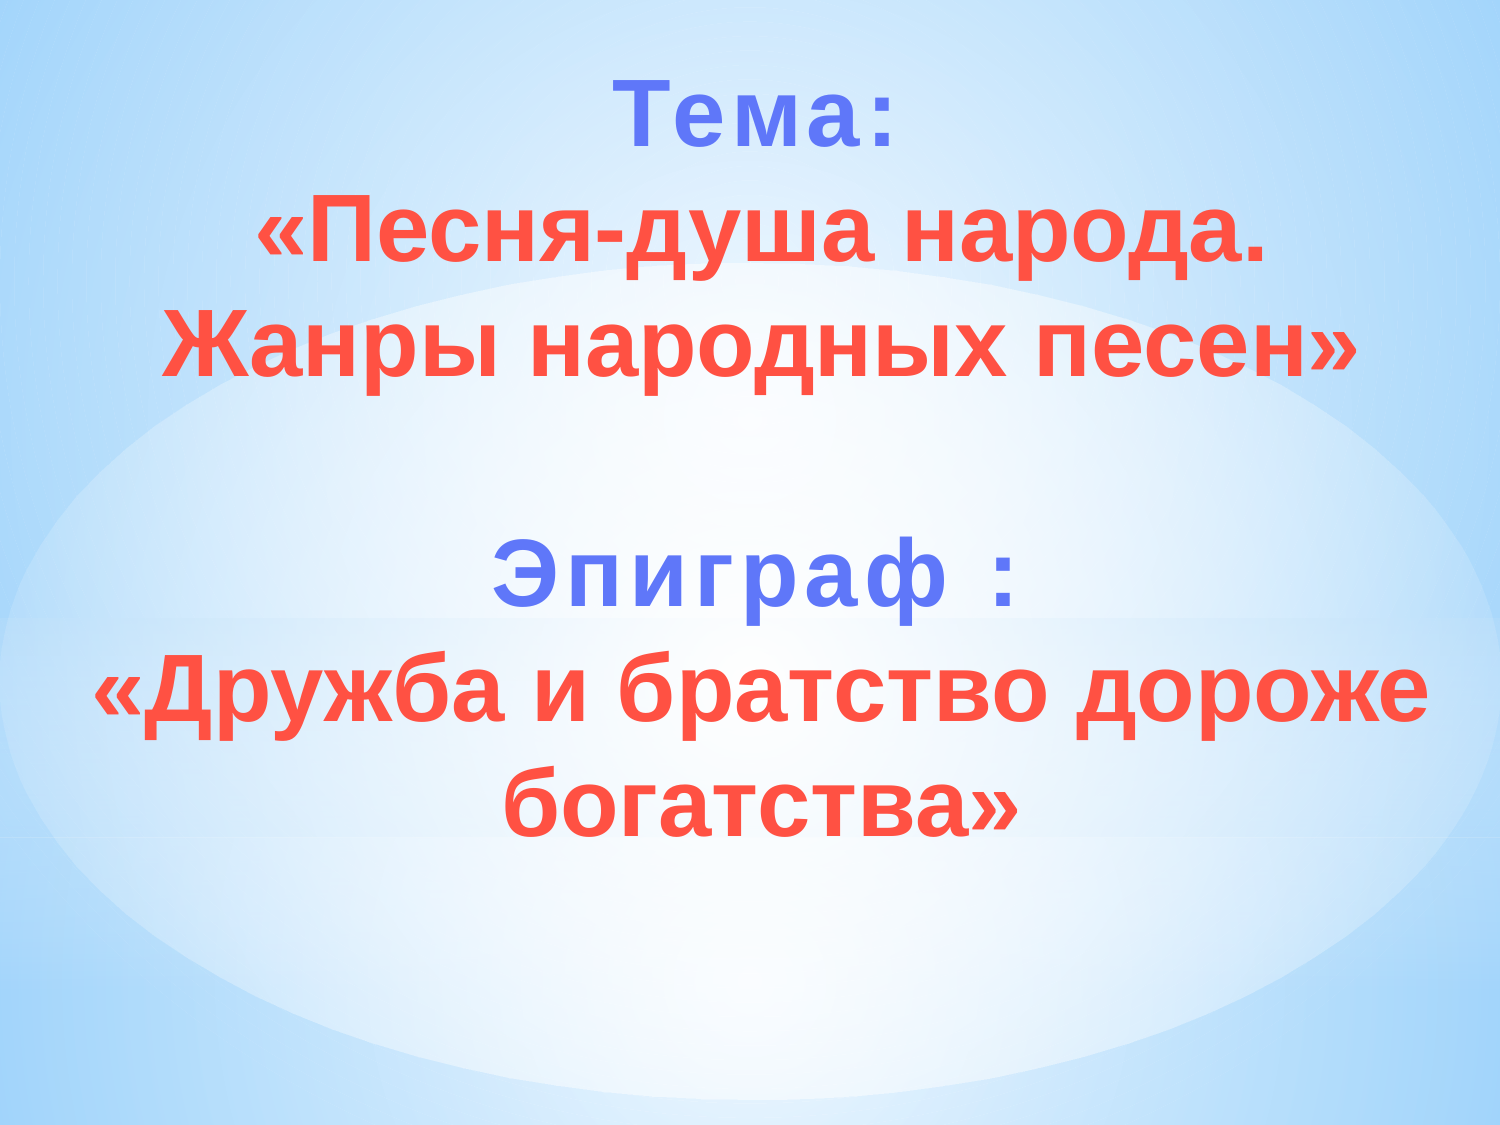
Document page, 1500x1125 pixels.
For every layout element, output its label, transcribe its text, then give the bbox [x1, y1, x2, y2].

title Тема: «Песня-душа народа. Жанры народных песен» Эпиграф : «Дружба и братство дороже богатства» [53, 42, 1471, 1106]
